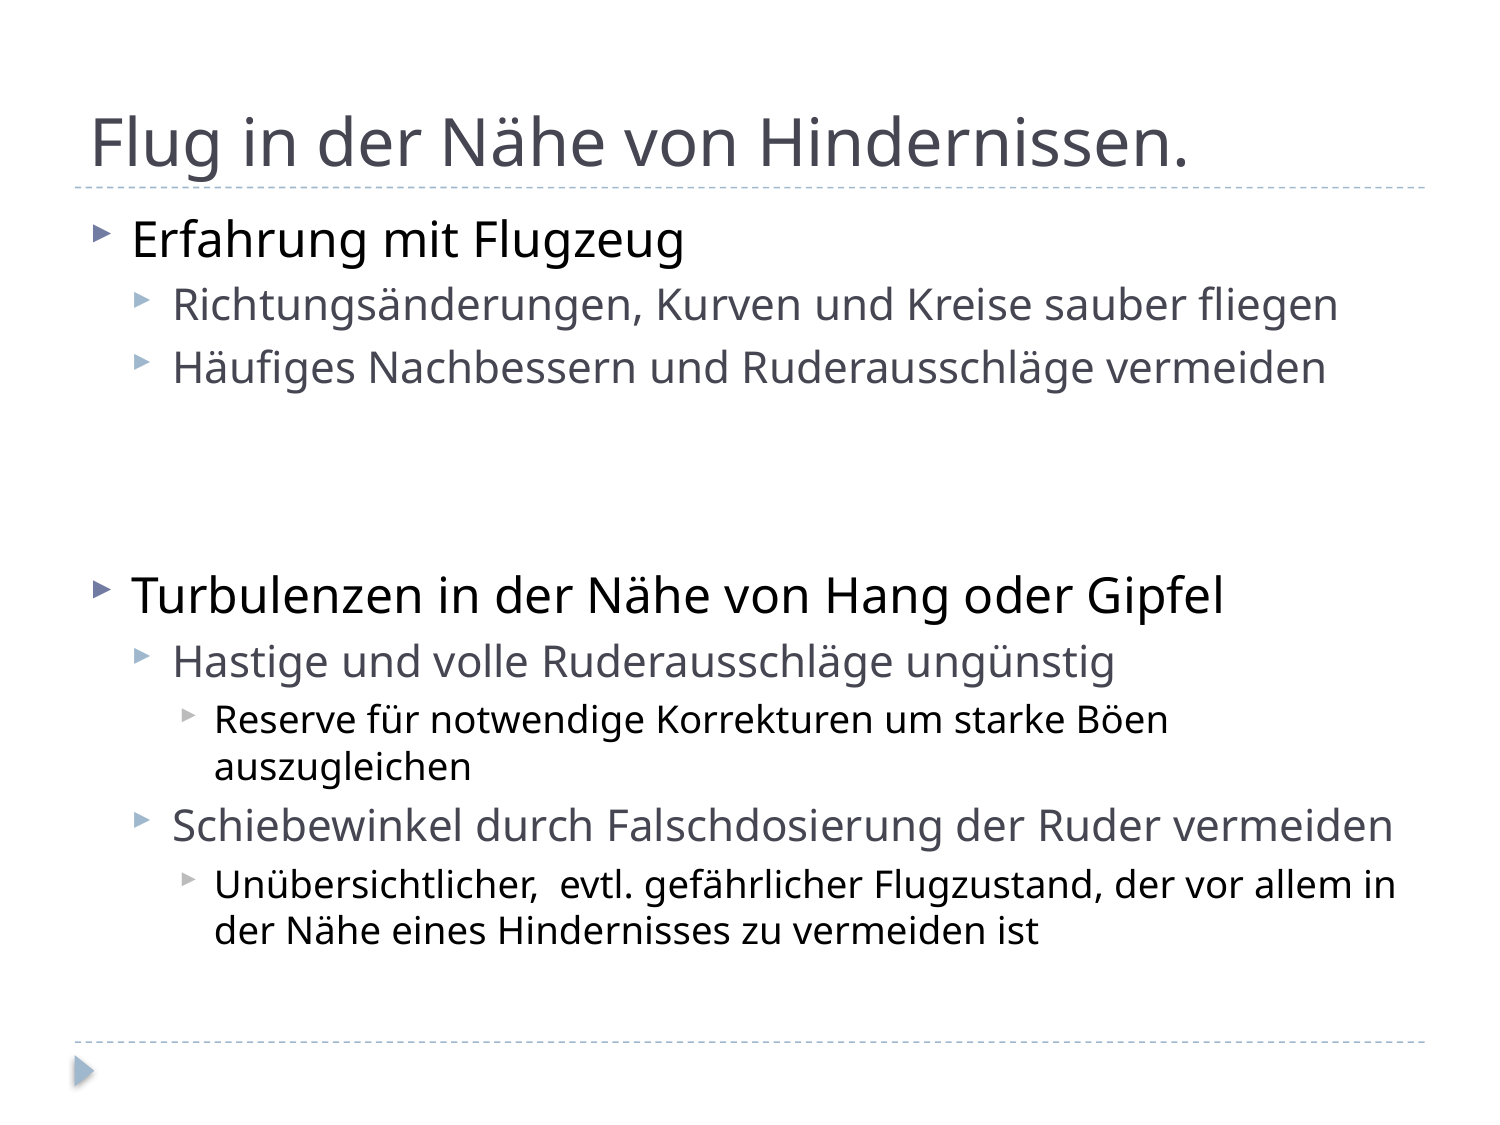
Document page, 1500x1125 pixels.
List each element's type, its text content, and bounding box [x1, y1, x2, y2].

list Erfahrung mit Flugzeug Richtungsänderungen, Kurven und Kreise sauber fliegen Häufiges Nachbessern und Ruderausschläge vermeiden Turbulenzen in der Nähe von Hang oder Gipfel Hastige und volle Ruderausschläge ungünstig Reserve für notwendige Korrekturen um starke Böen auszugleichen Schiebewinkel durch Falschdosierung der Ruder vermeiden Unübersichtlicher, evtl. gefährlicher Flugzustand, der vor allem in der Nähe eines Hindernisses zu vermeiden ist [75, 200, 1425, 1010]
title Flug in der Nähe von Hindernissen. [75, 24, 1425, 188]
